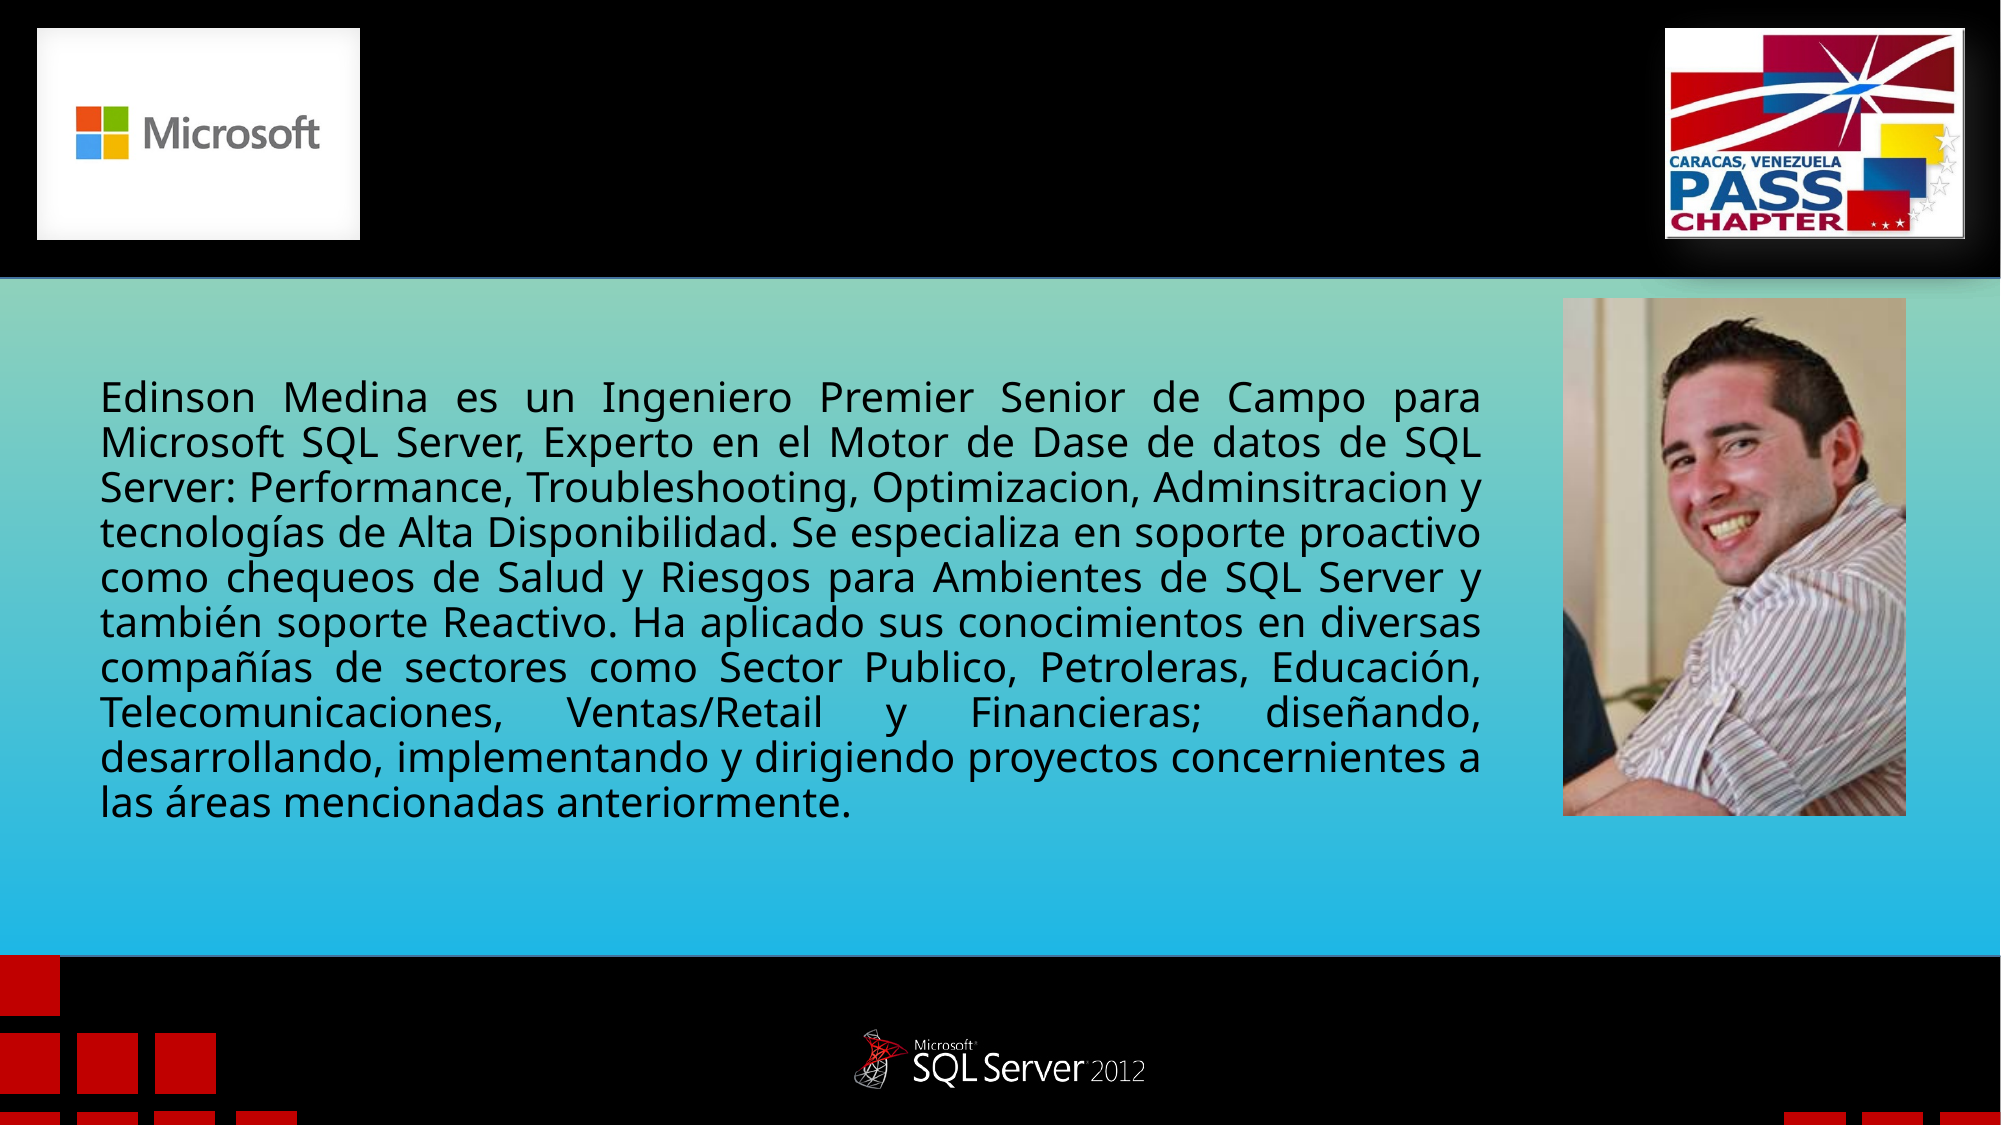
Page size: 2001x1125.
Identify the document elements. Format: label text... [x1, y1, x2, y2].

picture [1563, 298, 1906, 816]
picture [1665, 28, 1965, 239]
text_box Edinson Medina es un Ingeniero Premier Senior de Campo para Microsoft SQL Server, Experto en el Motor de Dase de datos de SQL Server: Performance, Troubleshooting, Optimizacion, Adminsitracion y tecnologías de Alta Disponibilidad. Se especializa en soporte proactivo como chequeos de Salud y Riesgos para Ambientes de SQL Server y también soporte Reactivo. Ha aplicado sus conocimientos en diversas compañías de sectores como Sector Publico, Petroleras, Educación, Telecomunicaciones, Ventas/Retail y Financieras; diseñando, desarrollando, implementando y dirigiendo proyectos concernientes a las áreas mencionadas anteriormente. [85, 298, 1498, 915]
picture [37, 28, 360, 240]
picture [822, 959, 1178, 1125]
